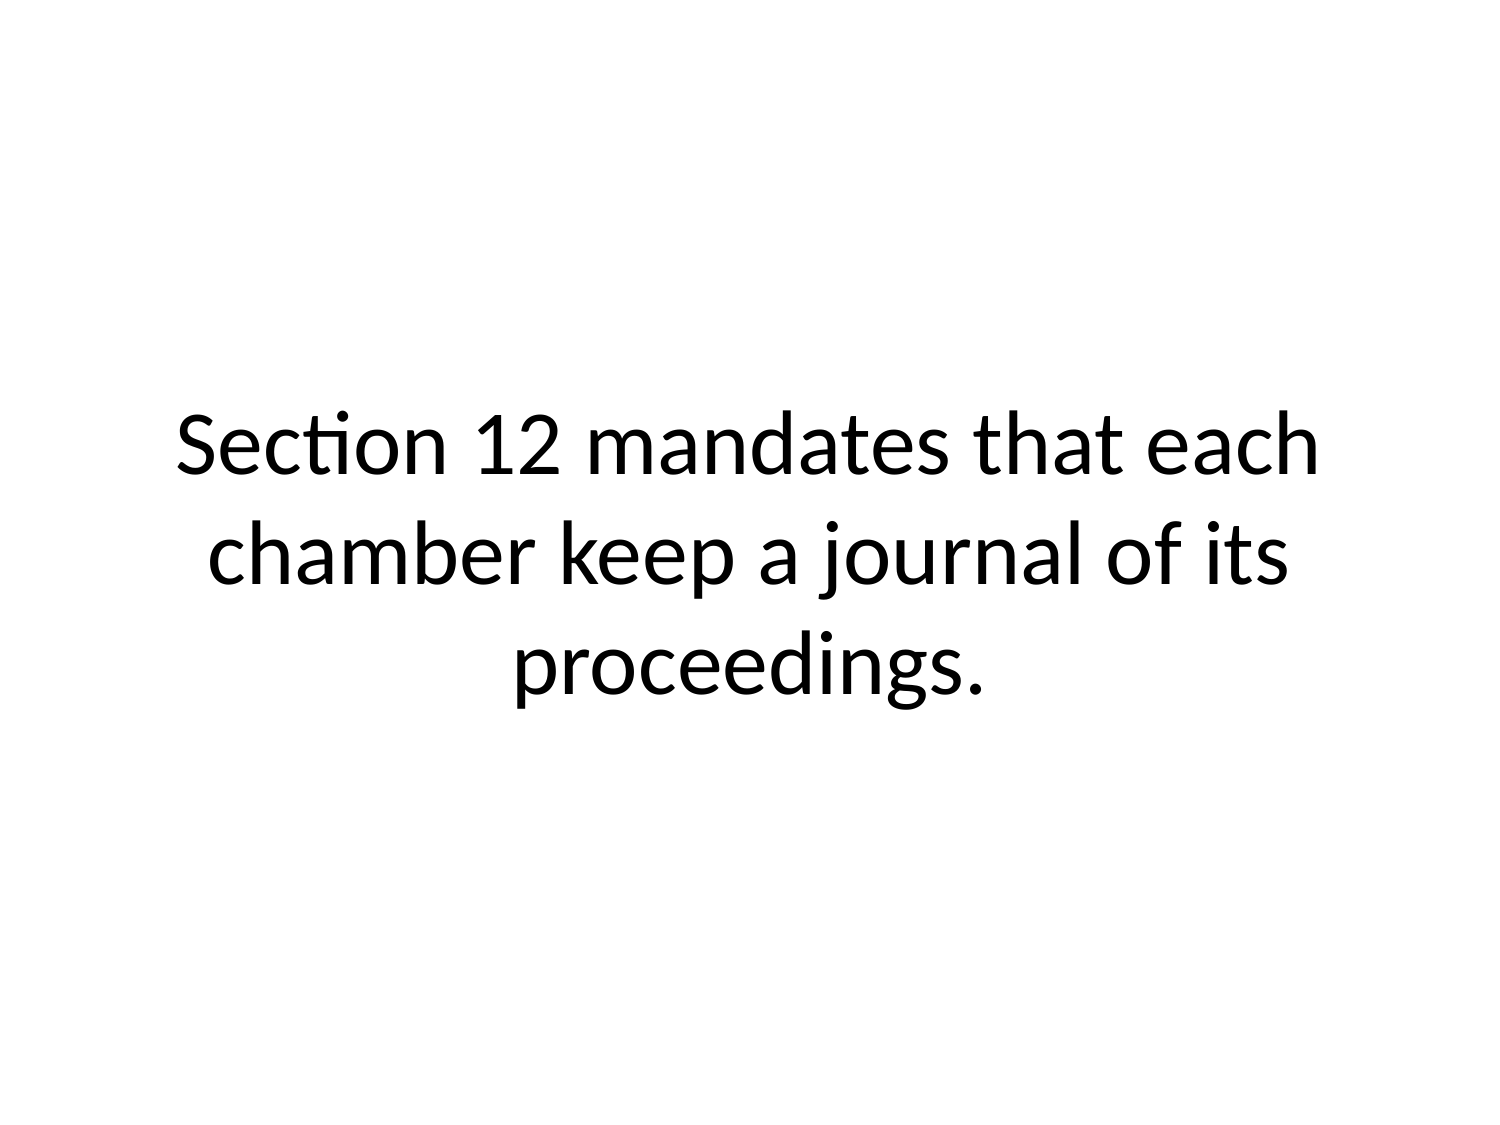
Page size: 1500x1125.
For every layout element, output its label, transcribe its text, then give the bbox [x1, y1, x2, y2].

title Section 12 mandates that each chamber keep a journal of its proceedings. [75, 45, 1425, 1050]
